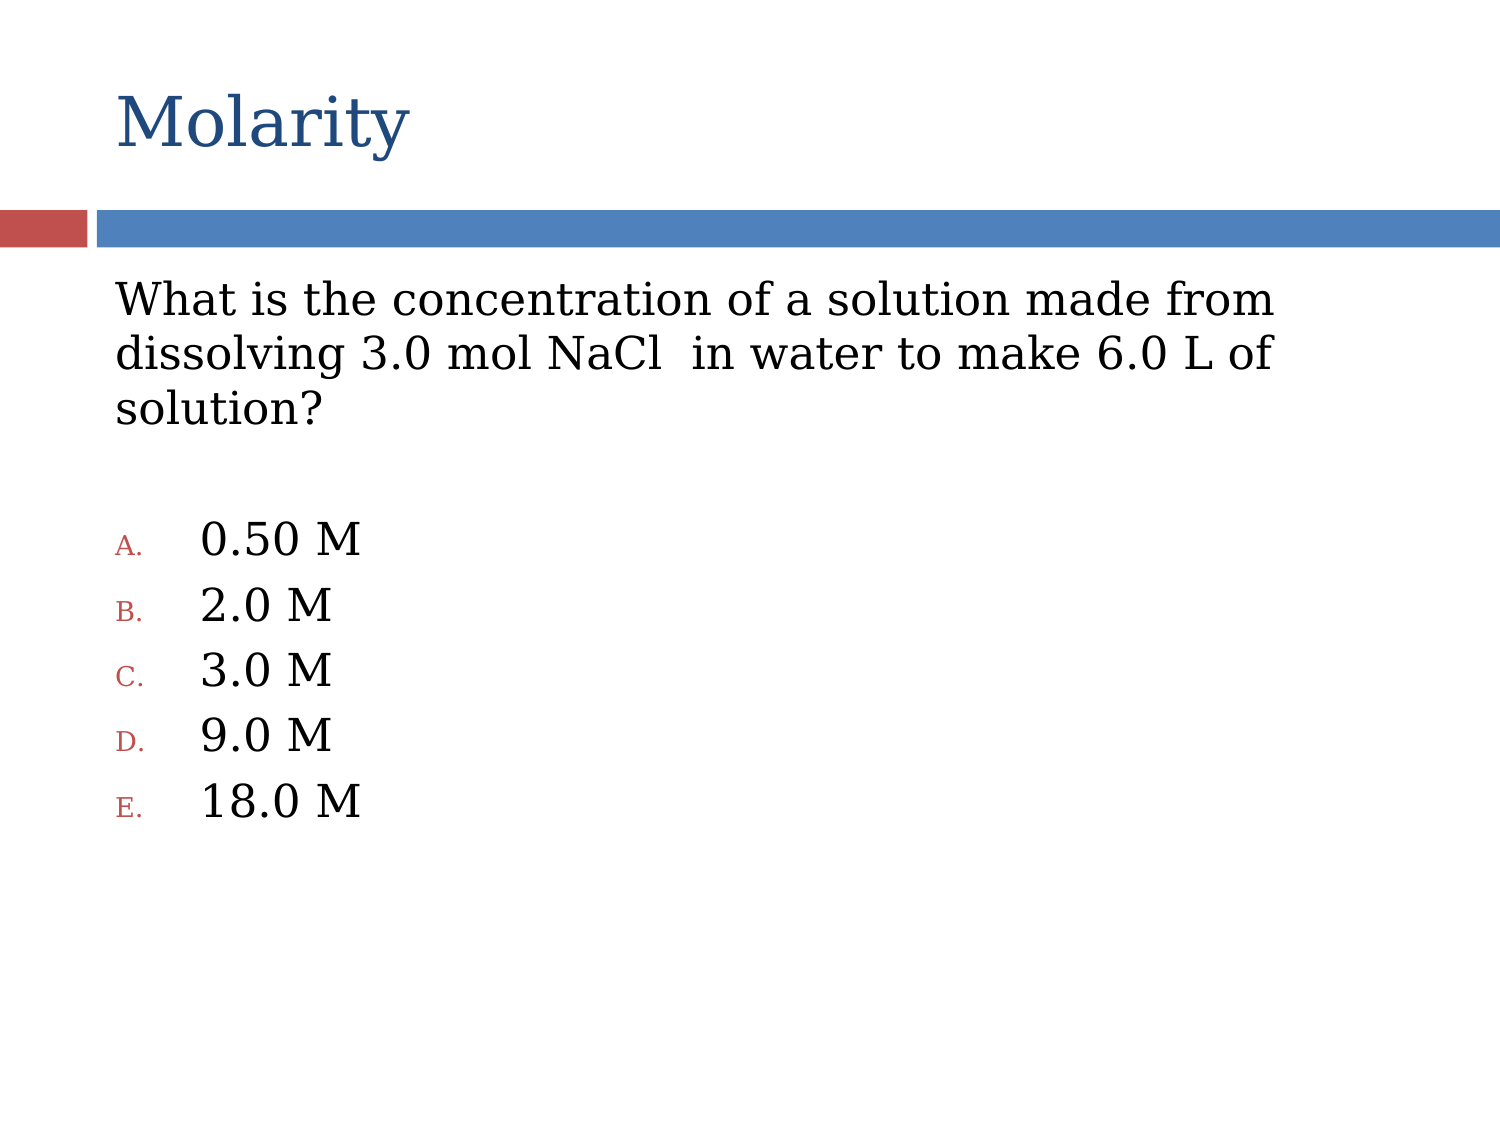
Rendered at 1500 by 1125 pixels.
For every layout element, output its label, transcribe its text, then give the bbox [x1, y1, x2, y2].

title Molarity [100, 37, 1438, 200]
list What is the concentration of a solution made from dissolving 3.0 mol NaCl in water to make 6.0 L of solution? 0.50 M 2.0 M 3.0 M 9.0 M 18.0 M [100, 262, 1438, 1000]
